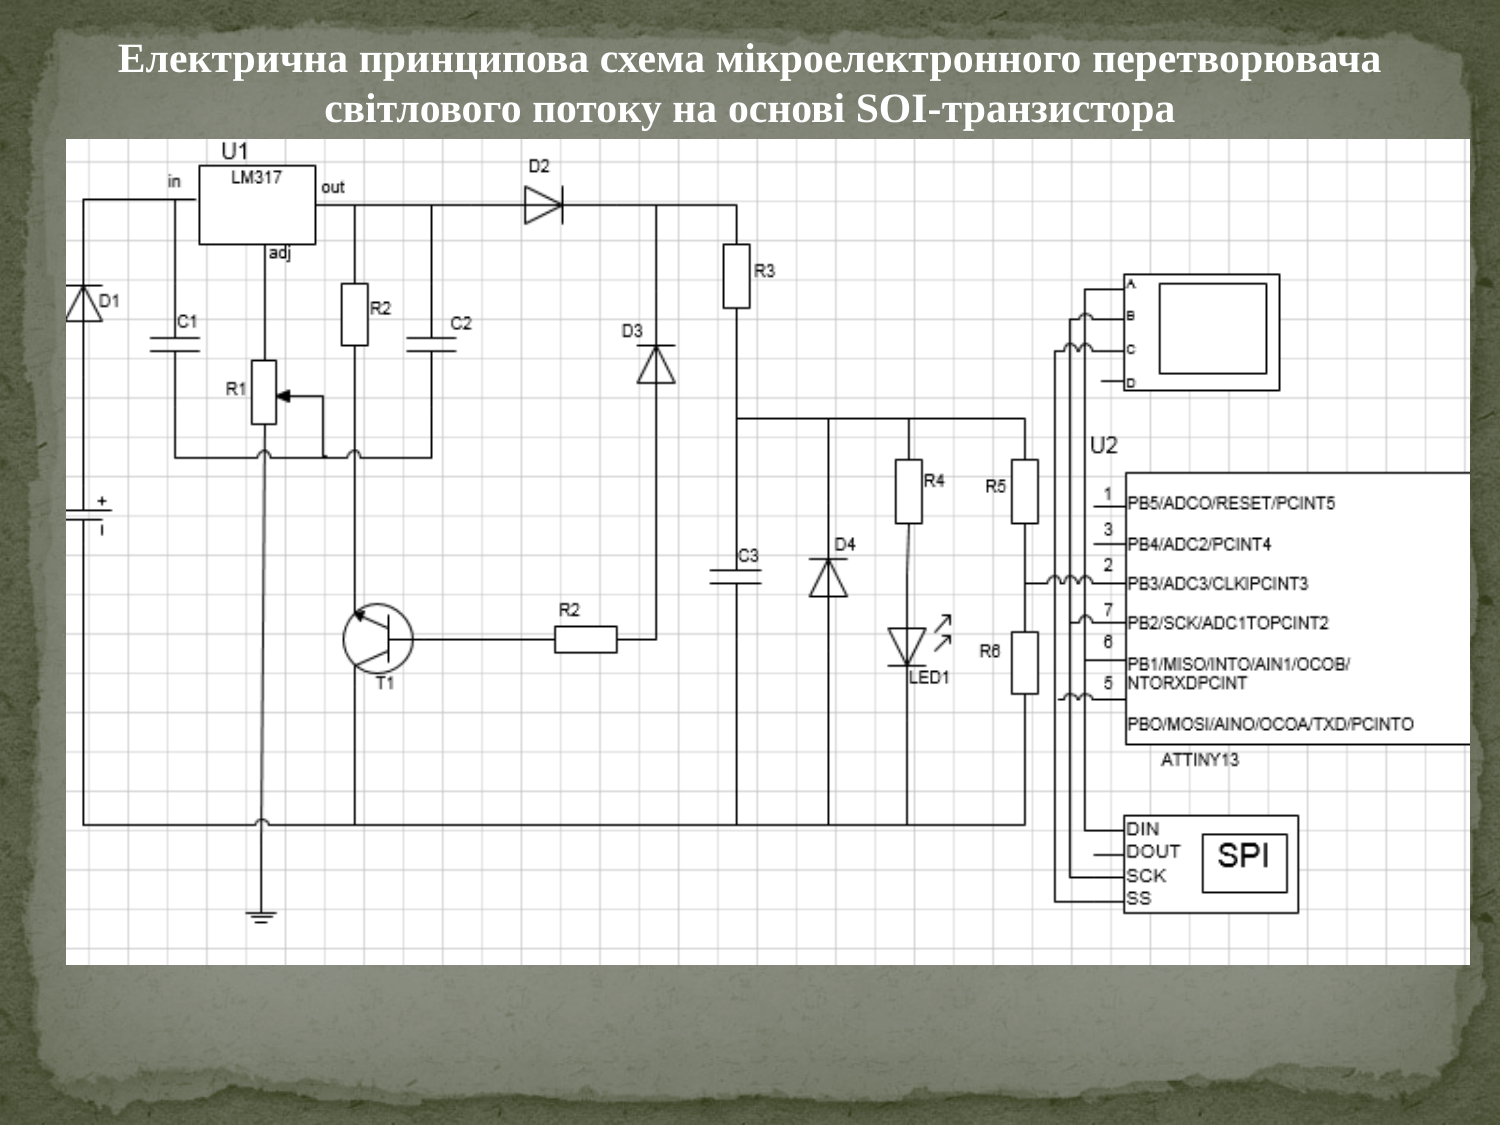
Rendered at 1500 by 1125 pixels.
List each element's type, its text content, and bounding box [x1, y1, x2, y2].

picture [66, 139, 1470, 965]
text_box Електрична принципова схема мікроелектронного перетворювача світлового потоку на основі SOI-транзистора [0, 23, 1500, 139]
